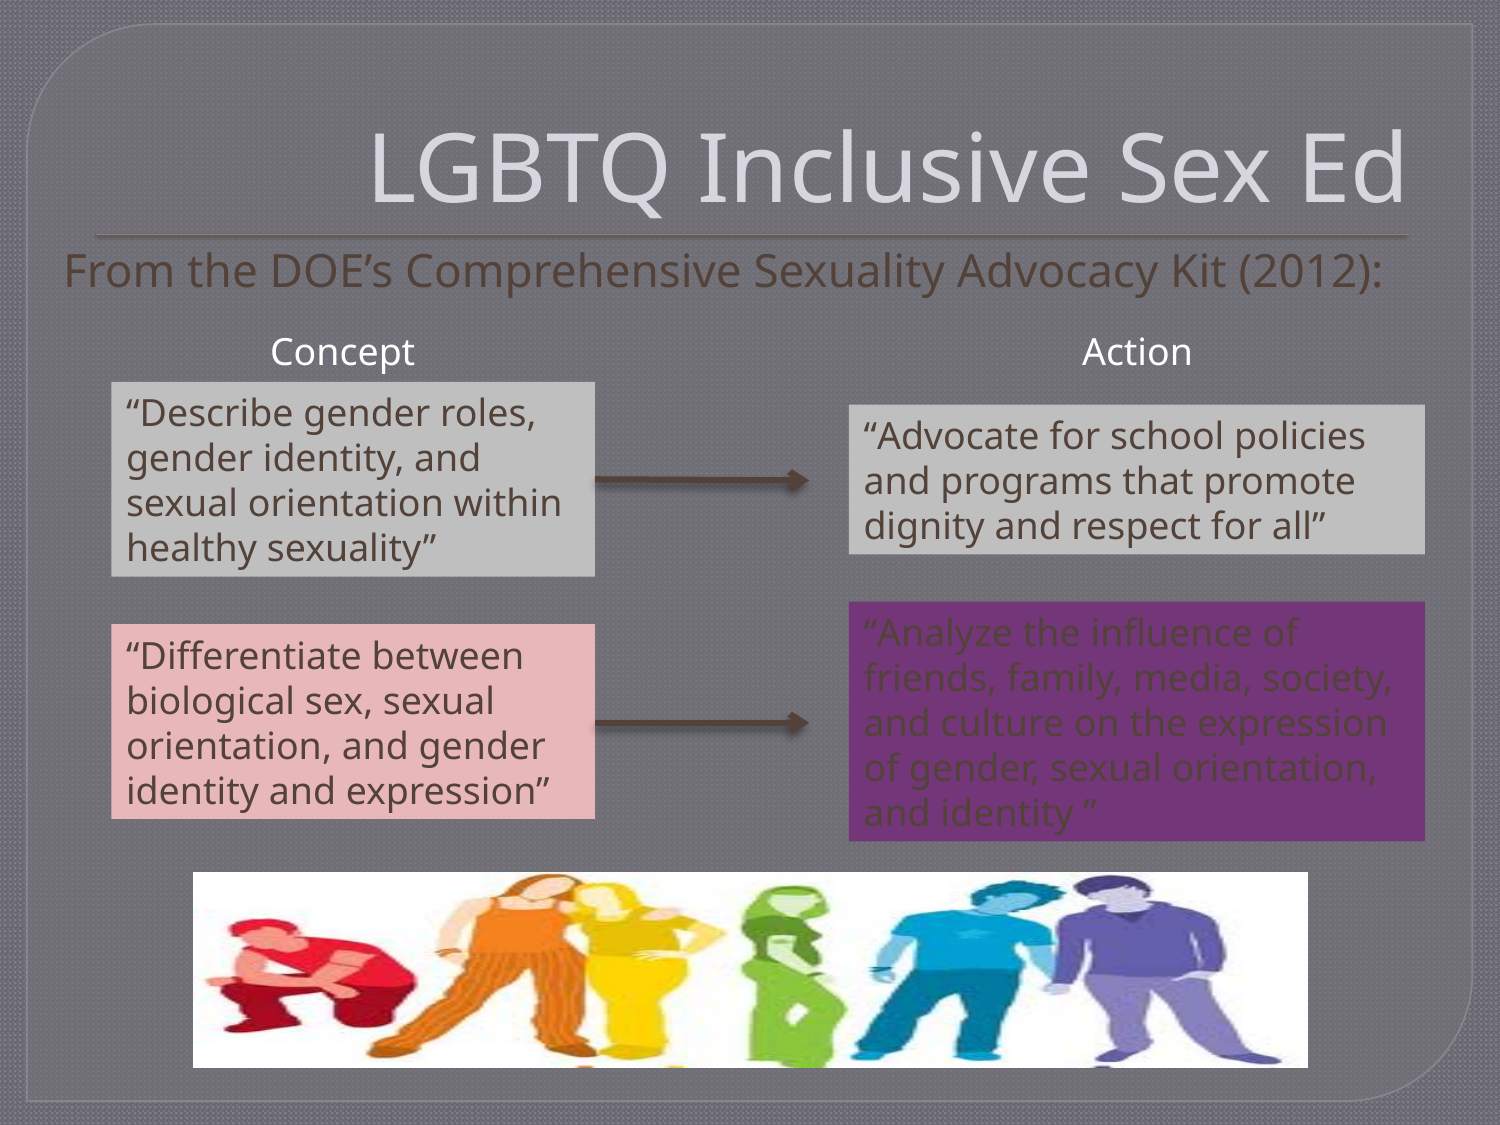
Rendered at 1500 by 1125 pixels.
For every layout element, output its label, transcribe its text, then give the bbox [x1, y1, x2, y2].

text_box “Analyze the influence of friends, family, media, society, and culture on the expression of gender, sexual orientation, and identity ” [848, 601, 1425, 842]
text_box “Describe gender roles, gender identity, and sexual orientation within healthy sexuality” [111, 381, 595, 577]
text_box Concept [229, 320, 456, 381]
picture [192, 872, 1308, 1069]
title LGBTQ Inclusive Sex Ed [75, 41, 1425, 230]
text_box Action [1024, 320, 1251, 381]
text_box “Differentiate between biological sex, sexual orientation, and gender identity and expression” [111, 624, 595, 819]
text_box “Advocate for school policies and programs that promote dignity and respect for all” [848, 404, 1425, 555]
list From the DOE’s Comprehensive Sexuality Advocacy Kit (2012): [48, 234, 1425, 353]
